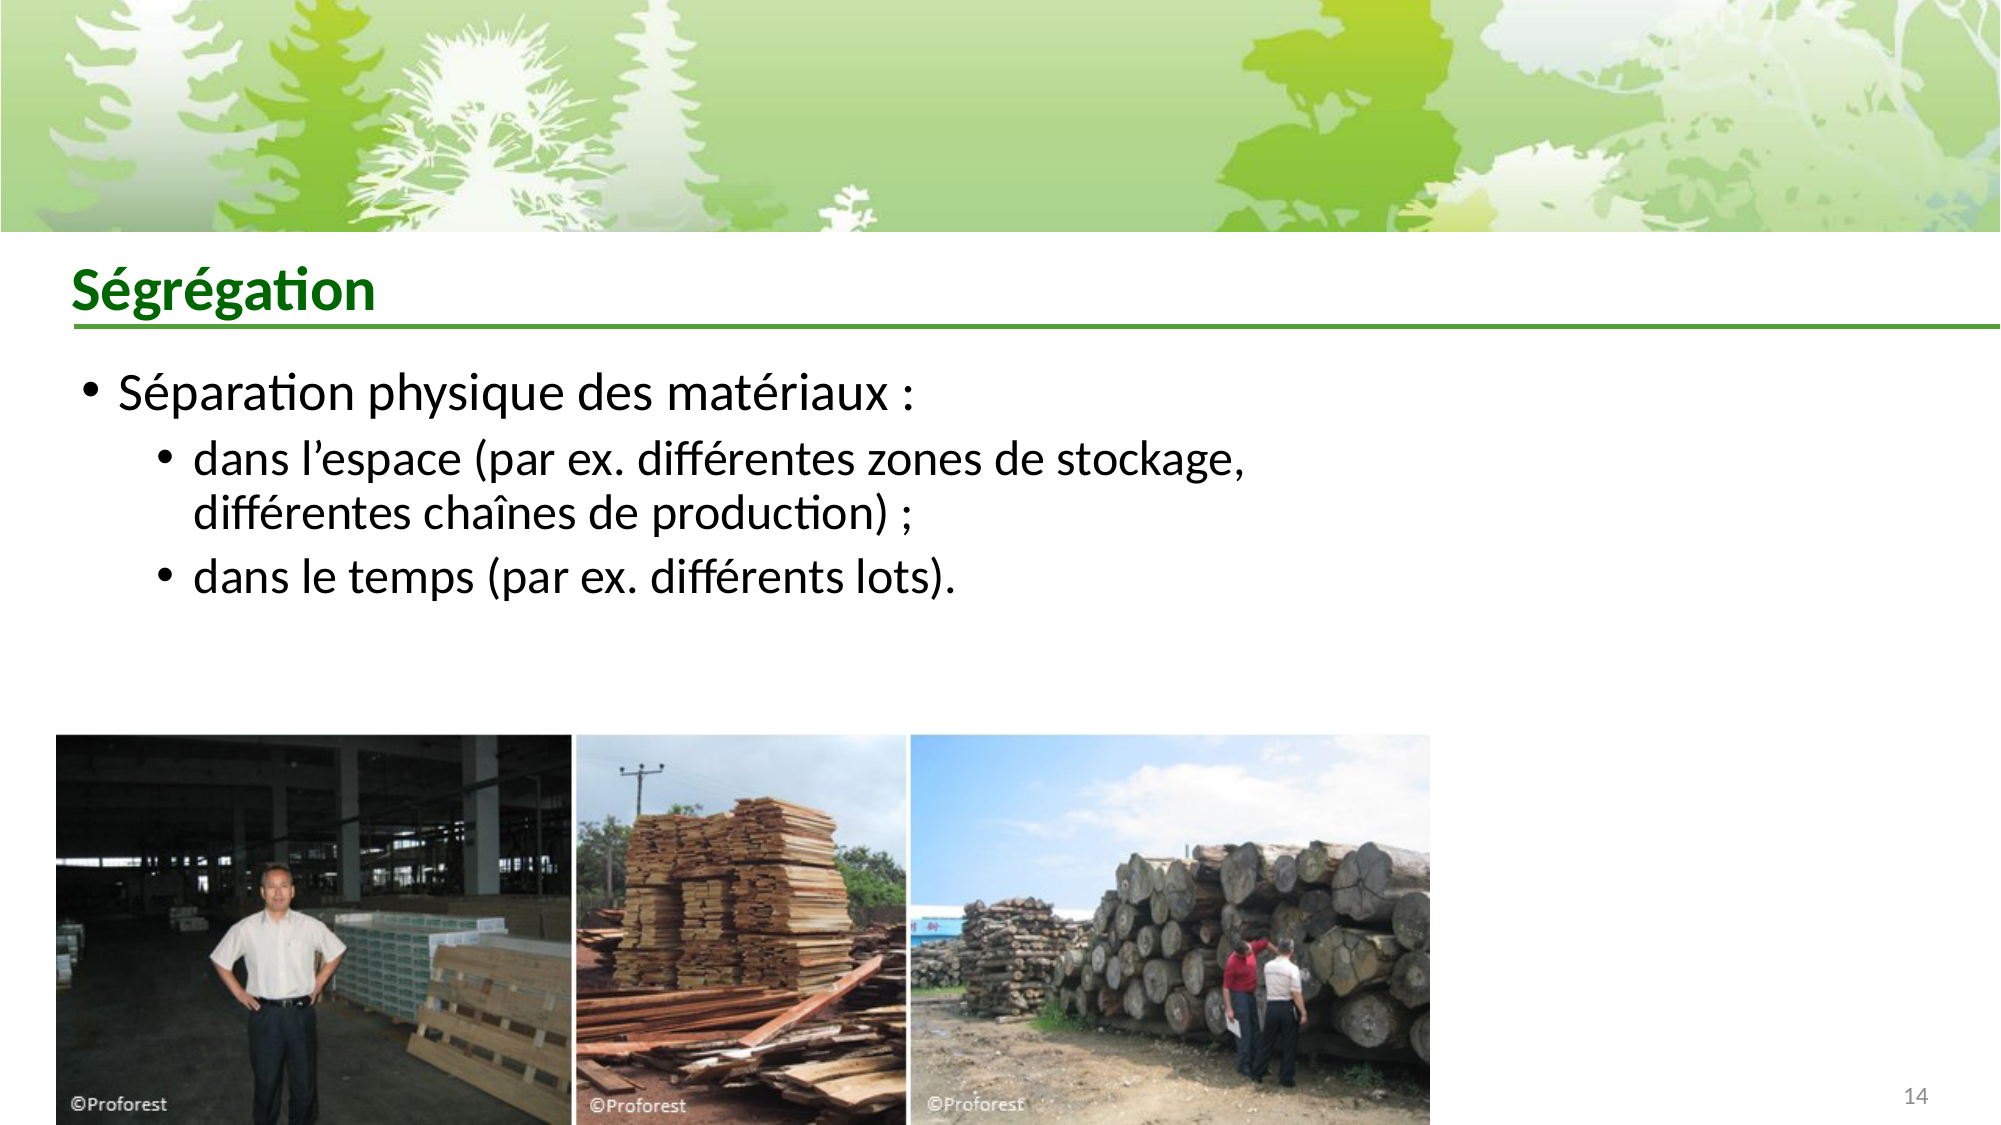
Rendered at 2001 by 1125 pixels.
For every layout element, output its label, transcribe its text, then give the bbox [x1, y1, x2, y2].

list Séparation physique des matériaux : dans l’espace (par ex. différentes zones de stockage, différentes chaînes de production) ; dans le temps (par ex. différents lots). [66, 355, 1407, 732]
picture [56, 732, 1430, 1125]
slide_number 14 [1493, 1065, 1944, 1125]
title Ségrégation [56, 181, 1782, 399]
picture [0, 0, 2000, 232]
